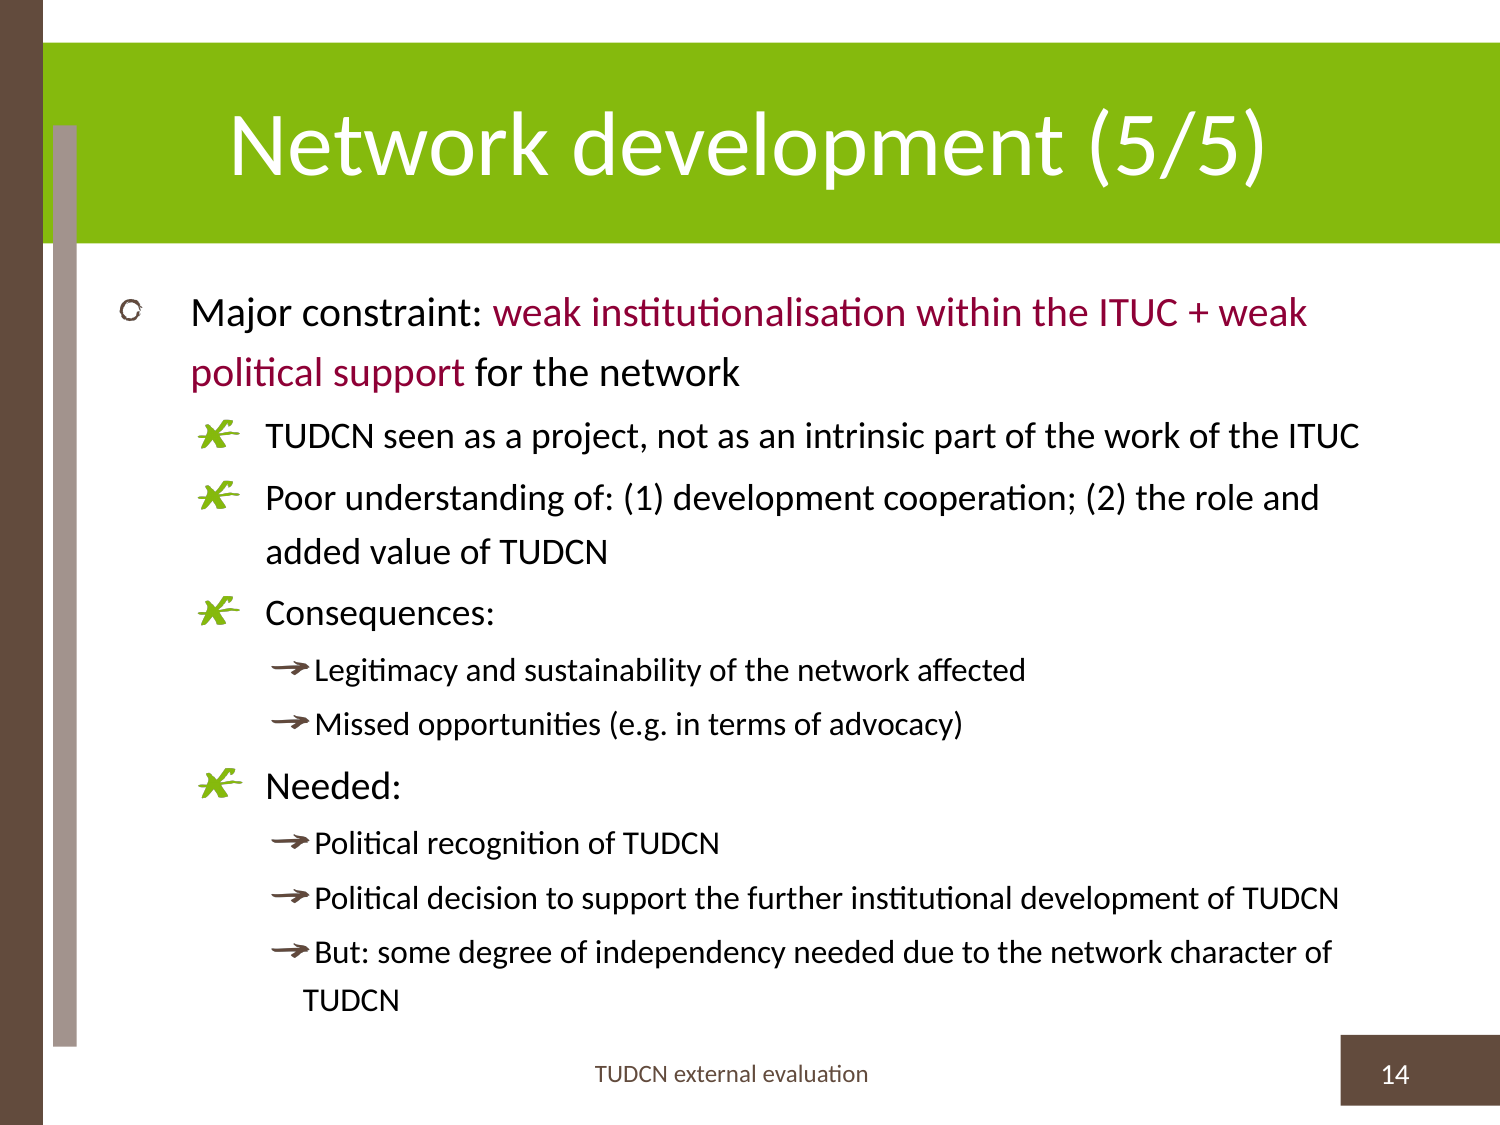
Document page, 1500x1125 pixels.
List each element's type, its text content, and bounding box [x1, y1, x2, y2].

list Major constraint: weak institutionalisation within the ITUC + weak political support for the network TUDCN seen as a project, not as an intrinsic part of the work of the ITUC Poor understanding of: (1) development cooperation; (2) the role and added value of TUDCN Consequences: Legitimacy and sustainability of the network affected Missed opportunities (e.g. in terms of advocacy) Needed: Political recognition of TUDCN Political decision to support the further institutional development of TUDCN But: some degree of independency needed due to the network character of TUDCN [100, 267, 1436, 1071]
picture [190, 762, 249, 804]
picture [265, 710, 301, 734]
footer TUDCN external evaluation [537, 1042, 928, 1103]
picture [265, 656, 301, 680]
picture [265, 938, 301, 963]
picture [190, 475, 246, 515]
slide_number 14 [1074, 1042, 1425, 1103]
picture [265, 829, 301, 854]
title Network development (5/5) [75, 45, 1425, 233]
picture [265, 884, 301, 908]
picture [115, 295, 146, 325]
picture [190, 414, 246, 454]
picture [190, 590, 246, 631]
